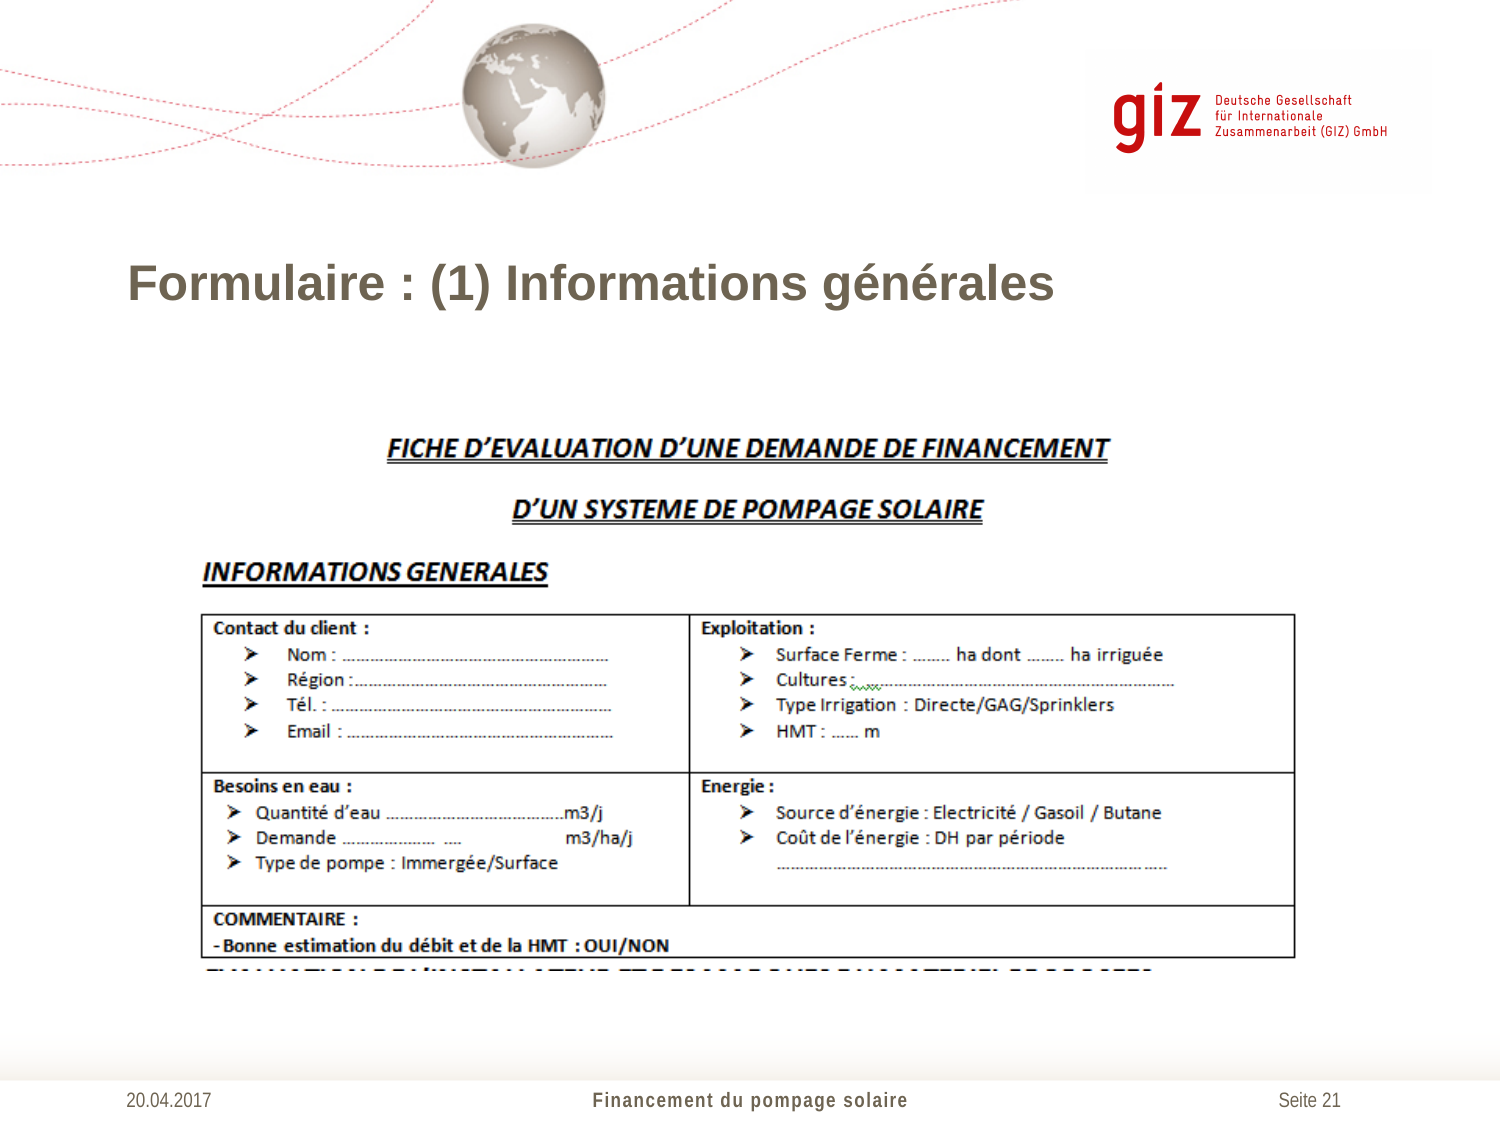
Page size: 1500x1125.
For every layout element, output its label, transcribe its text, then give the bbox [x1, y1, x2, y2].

picture [0, 355, 1500, 1081]
picture [1085, 49, 1432, 194]
picture [0, 0, 1063, 192]
footer Financement du pompage solaire [469, 1079, 1031, 1121]
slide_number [111, 1079, 325, 1121]
title Formulaire : (1) Informations générales [111, 243, 1389, 345]
